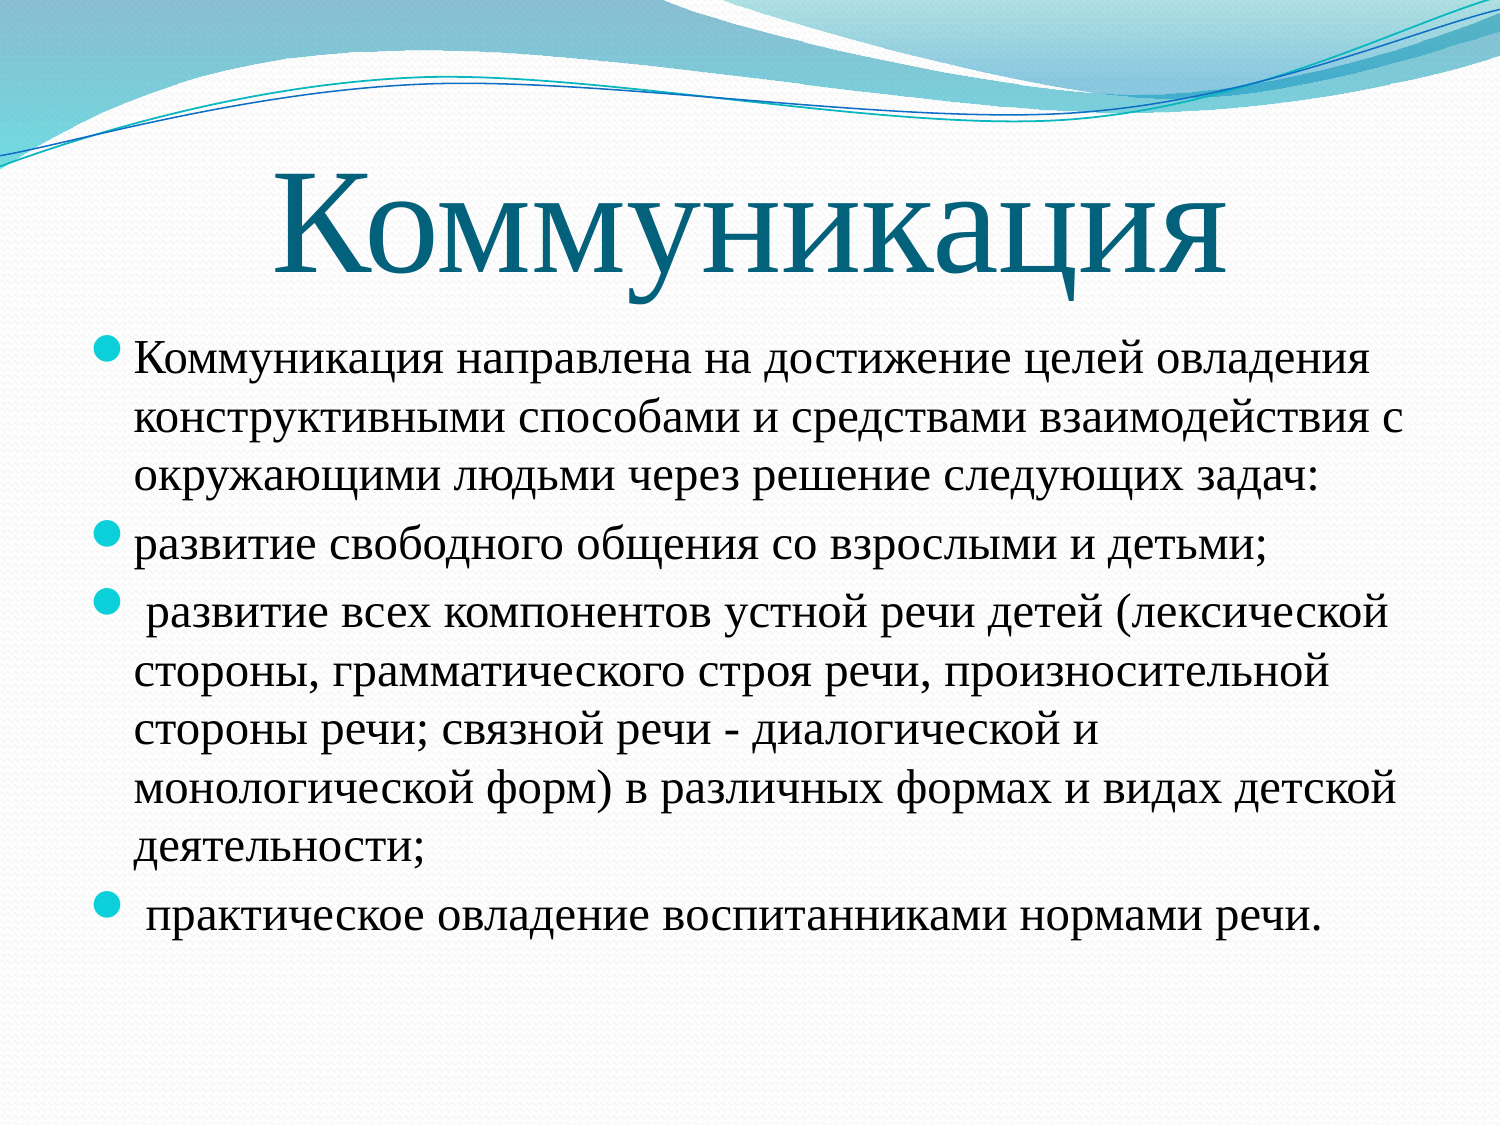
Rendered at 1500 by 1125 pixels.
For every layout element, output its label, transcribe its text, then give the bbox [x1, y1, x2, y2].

list Коммуникация направлена на достижение целей овладения конструктивными способами и средствами взаимодействия с окружающими людьми через решение следующих задач: развитие свободного общения со взрослыми и детьми; развитие всех компонентов устной речи детей (лексической стороны, грамматического строя речи, произносительной стороны речи; связной речи - диалогической и монологической форм) в различных формах и видах детской деятельности; практическое овладение воспитанниками нормами речи. [75, 317, 1425, 997]
title Коммуникация [75, 115, 1425, 303]
